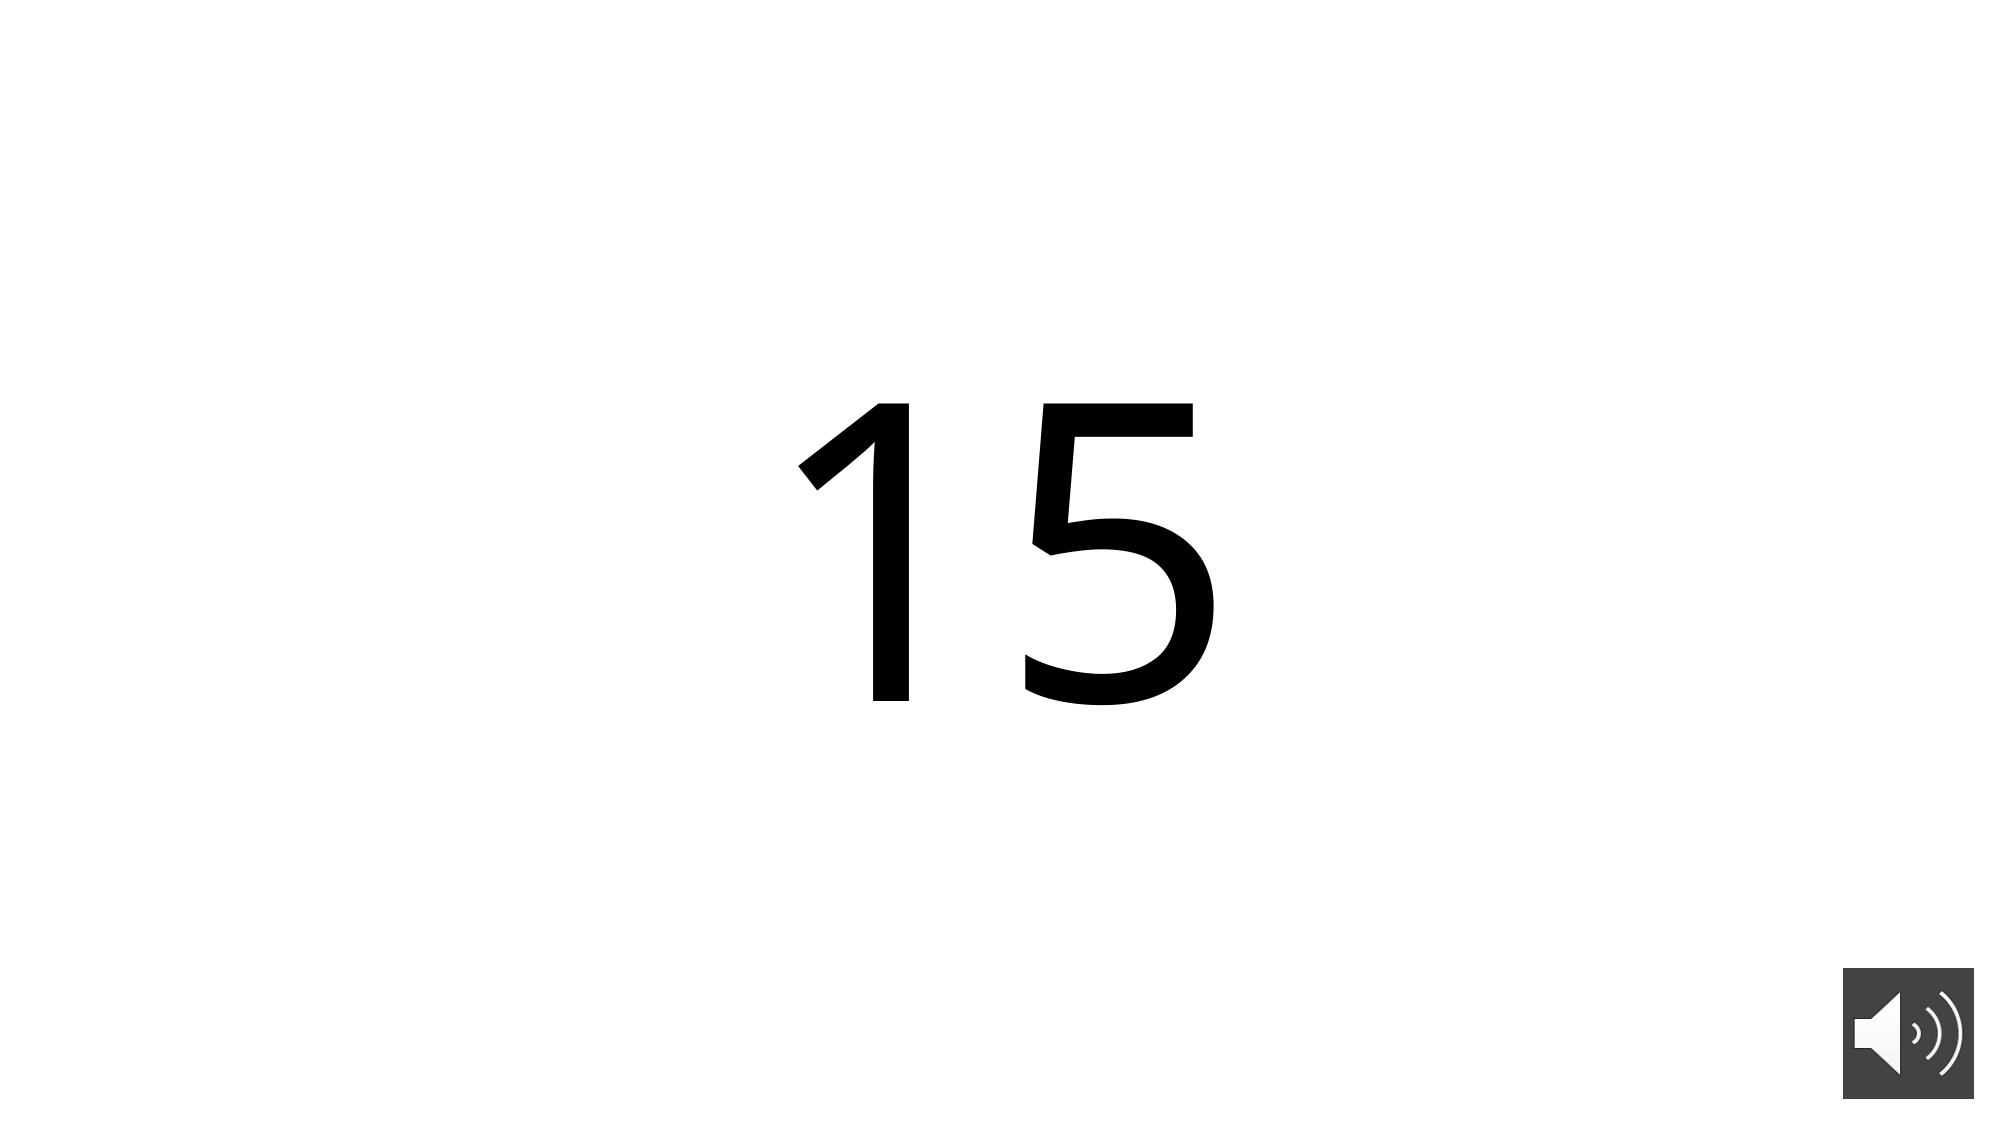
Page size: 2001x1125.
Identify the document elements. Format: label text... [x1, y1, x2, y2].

picture [1841, 966, 1976, 1101]
title 15 [743, 325, 1257, 800]
